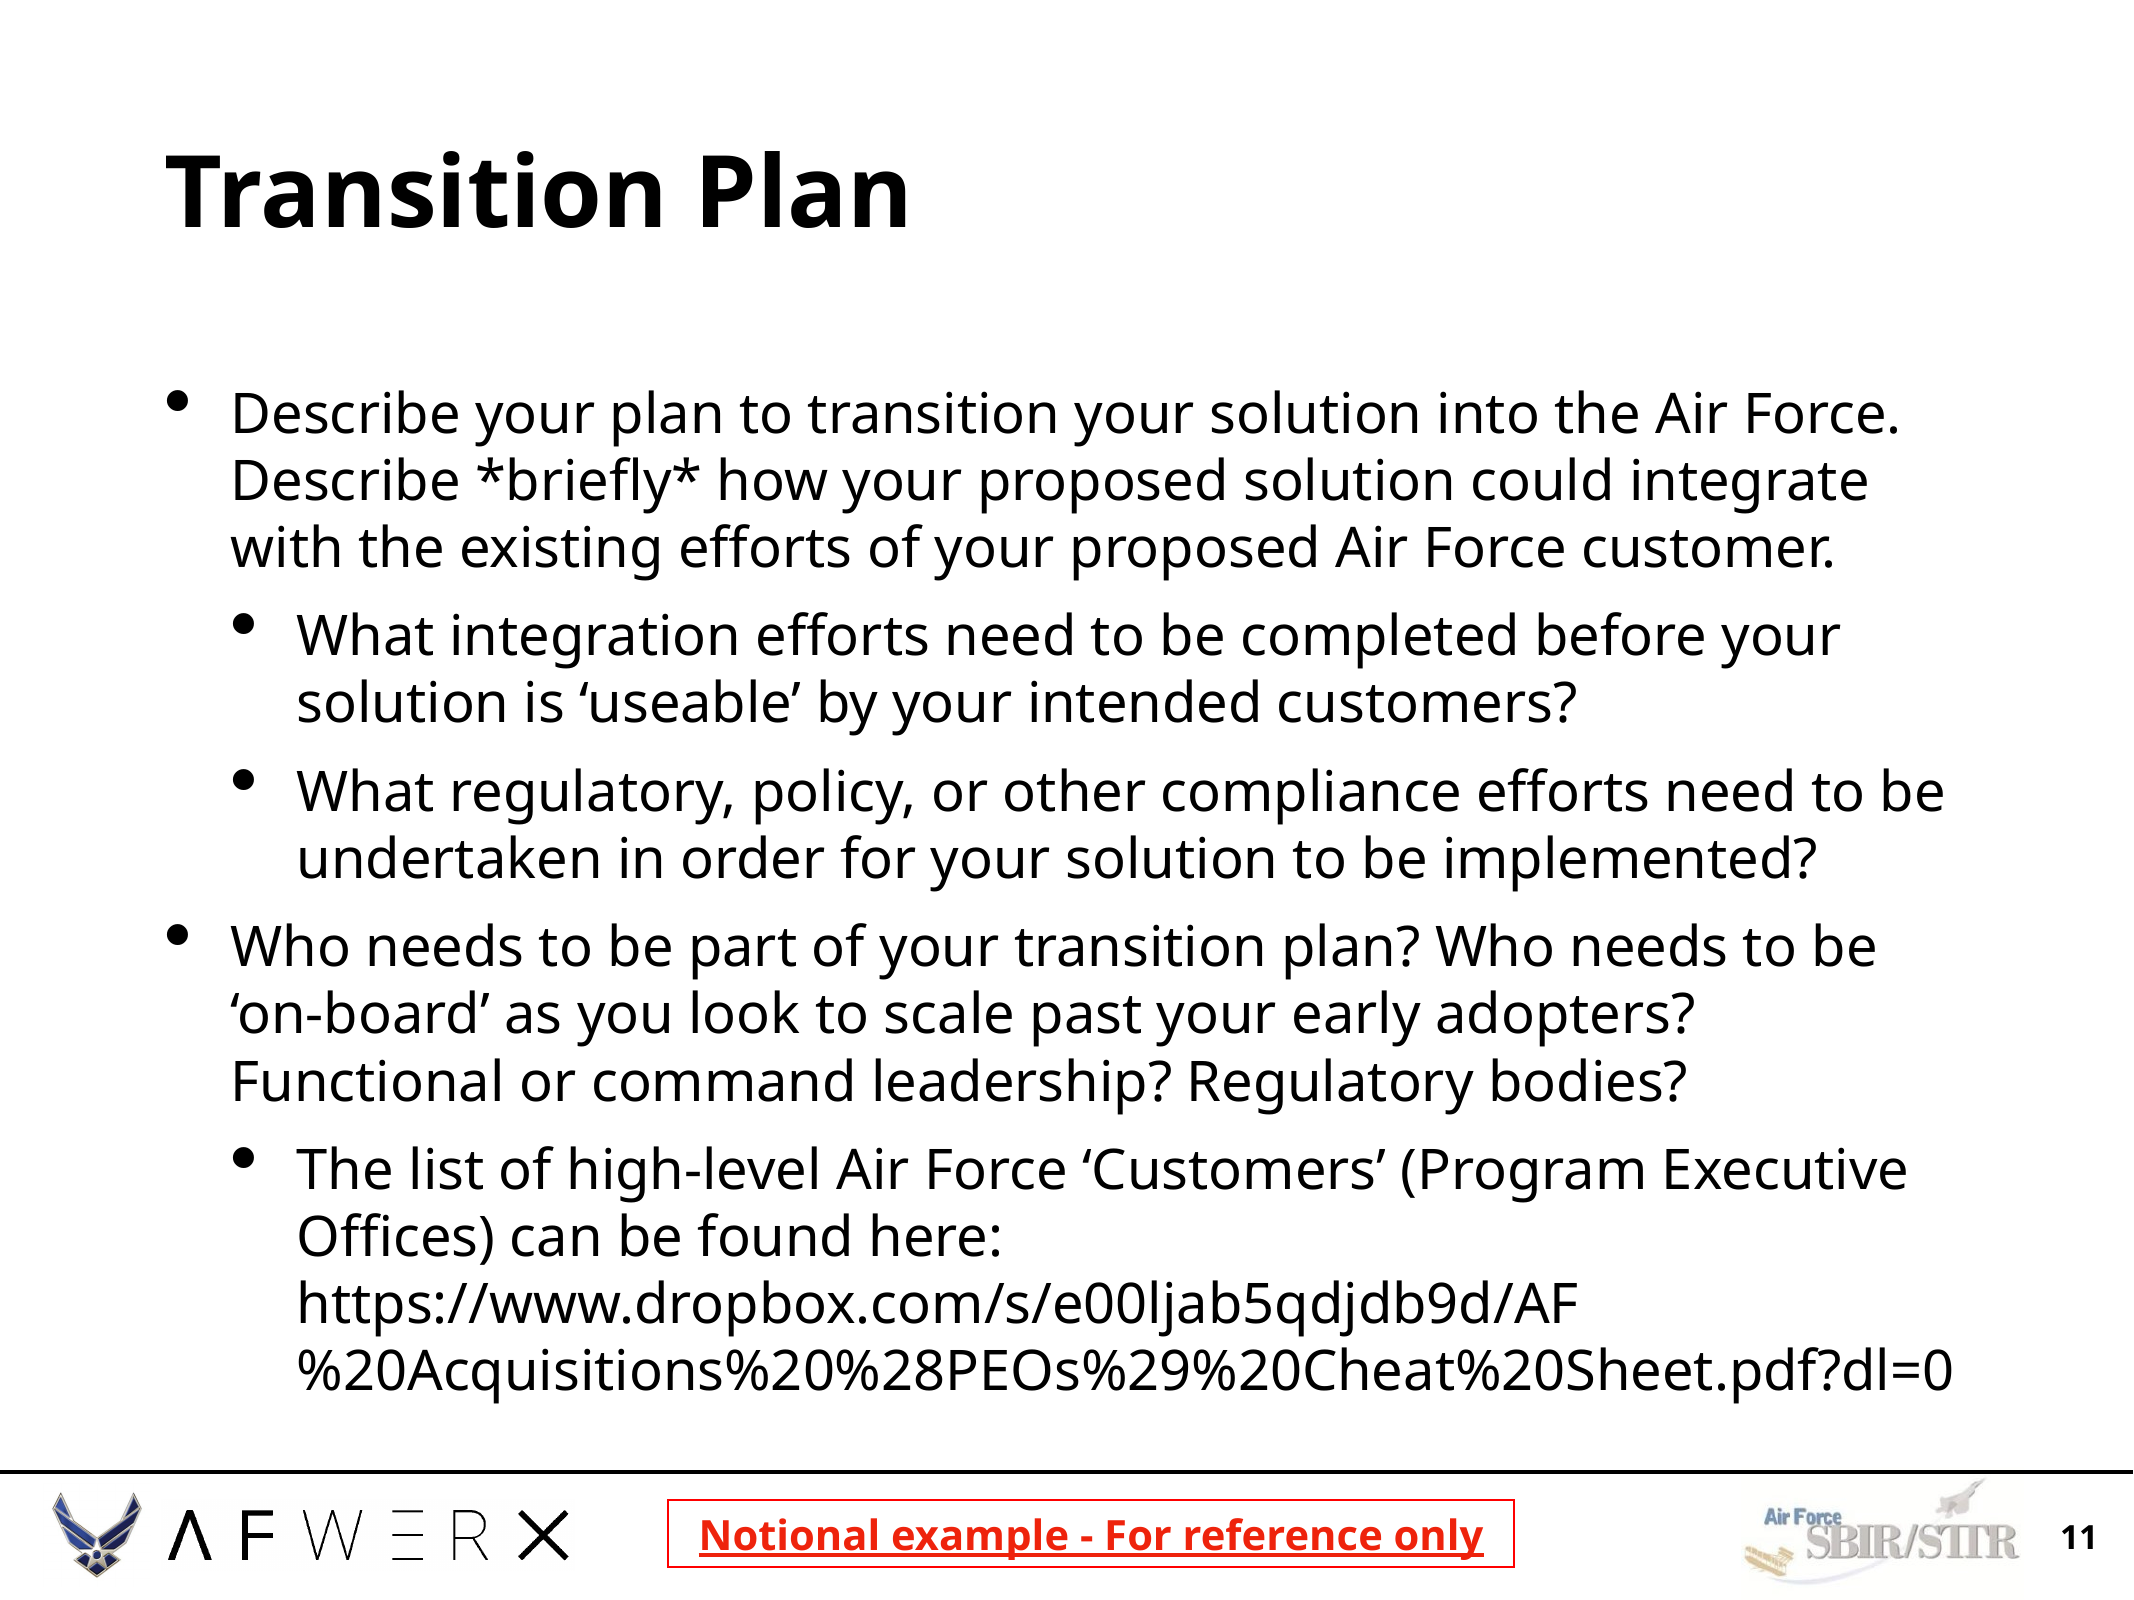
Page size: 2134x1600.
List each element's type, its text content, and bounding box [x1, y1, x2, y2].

title Transition Plan [155, 41, 1978, 334]
list Describe your plan to transition your solution into the Air Force. Describe *briefly* how your proposed solution could integrate with the existing efforts of your proposed Air Force customer. What integration efforts need to be completed before your solution is ‘useable’ by your intended customers? What regulatory, policy, or other compliance efforts need to be undertaken in order for your solution to be implemented? Who needs to be part of your transition plan? Who needs to be ‘on-board’ as you look to scale past your early adopters? Functional or command leadership? Regulatory bodies? The list of high-level Air Force ‘Customers’ (Program Executive Offices) can be found here: https://www.dropbox.com/s/e00ljab5qdjdb9d/AF%20Acquisitions%20%28PEOs%29%20Cheat%20Sheet.pdf?dl=0 [155, 368, 1978, 1457]
picture [43, 1483, 151, 1587]
text_box Most Phase I companies do have these costs. Provide estimates and top-level details of your estimated travel costs. (The actual values are likely to be different than these estimates, and that is okay.) [1741, 1474, 2024, 1600]
